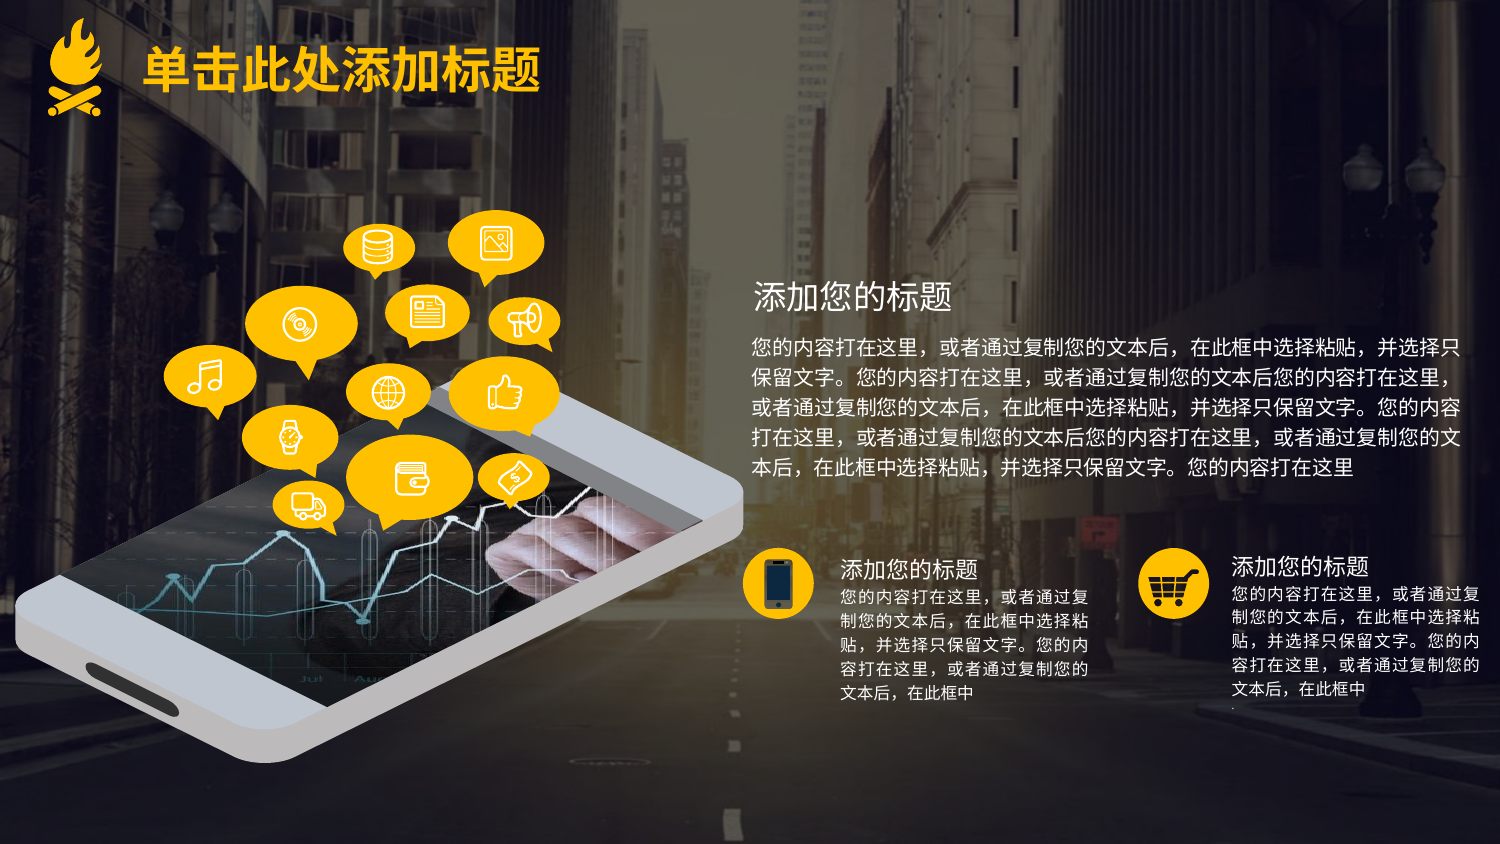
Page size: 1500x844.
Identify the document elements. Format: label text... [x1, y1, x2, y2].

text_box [742, 547, 814, 619]
text_box 添加您的标题 您的内容打在这里，或者通过复制您的文本后，在此框中选择粘贴，并选择只保留文字。您的内容打在这里，或者通过复制您的文本后，在此框中 . [1224, 542, 1488, 716]
text_box [1138, 548, 1210, 619]
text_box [163, 210, 561, 529]
text_box 添加您的标题 [738, 269, 1209, 324]
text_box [46, 18, 103, 118]
picture [0, 0, 1500, 844]
text_box 添加您的标题 您的内容打在这里，或者通过复制您的文本后，在此框中选择粘贴，并选择只保留文字。您的内容打在这里，或者通过复制您的文本后，在此框中 [832, 546, 1097, 707]
text_box 单击此处添加标题 [126, 31, 557, 107]
text_box 您的内容打在这里，或者通过复制您的文本后，在此框中选择粘贴，并选择只保留文字。您的内容打在这里，或者通过复制您的文本后您的内容打在这里，或者通过复制您的文本后，在此框中选择粘贴，并选择只保留文字。您的内容打在这里，或者通过复制您的文本后您的内容打在这里，或者通过复制您的文本后，在此框中选择粘贴，并选择只保留文字。您的内容打在这里 [736, 322, 1476, 488]
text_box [10, 365, 748, 765]
